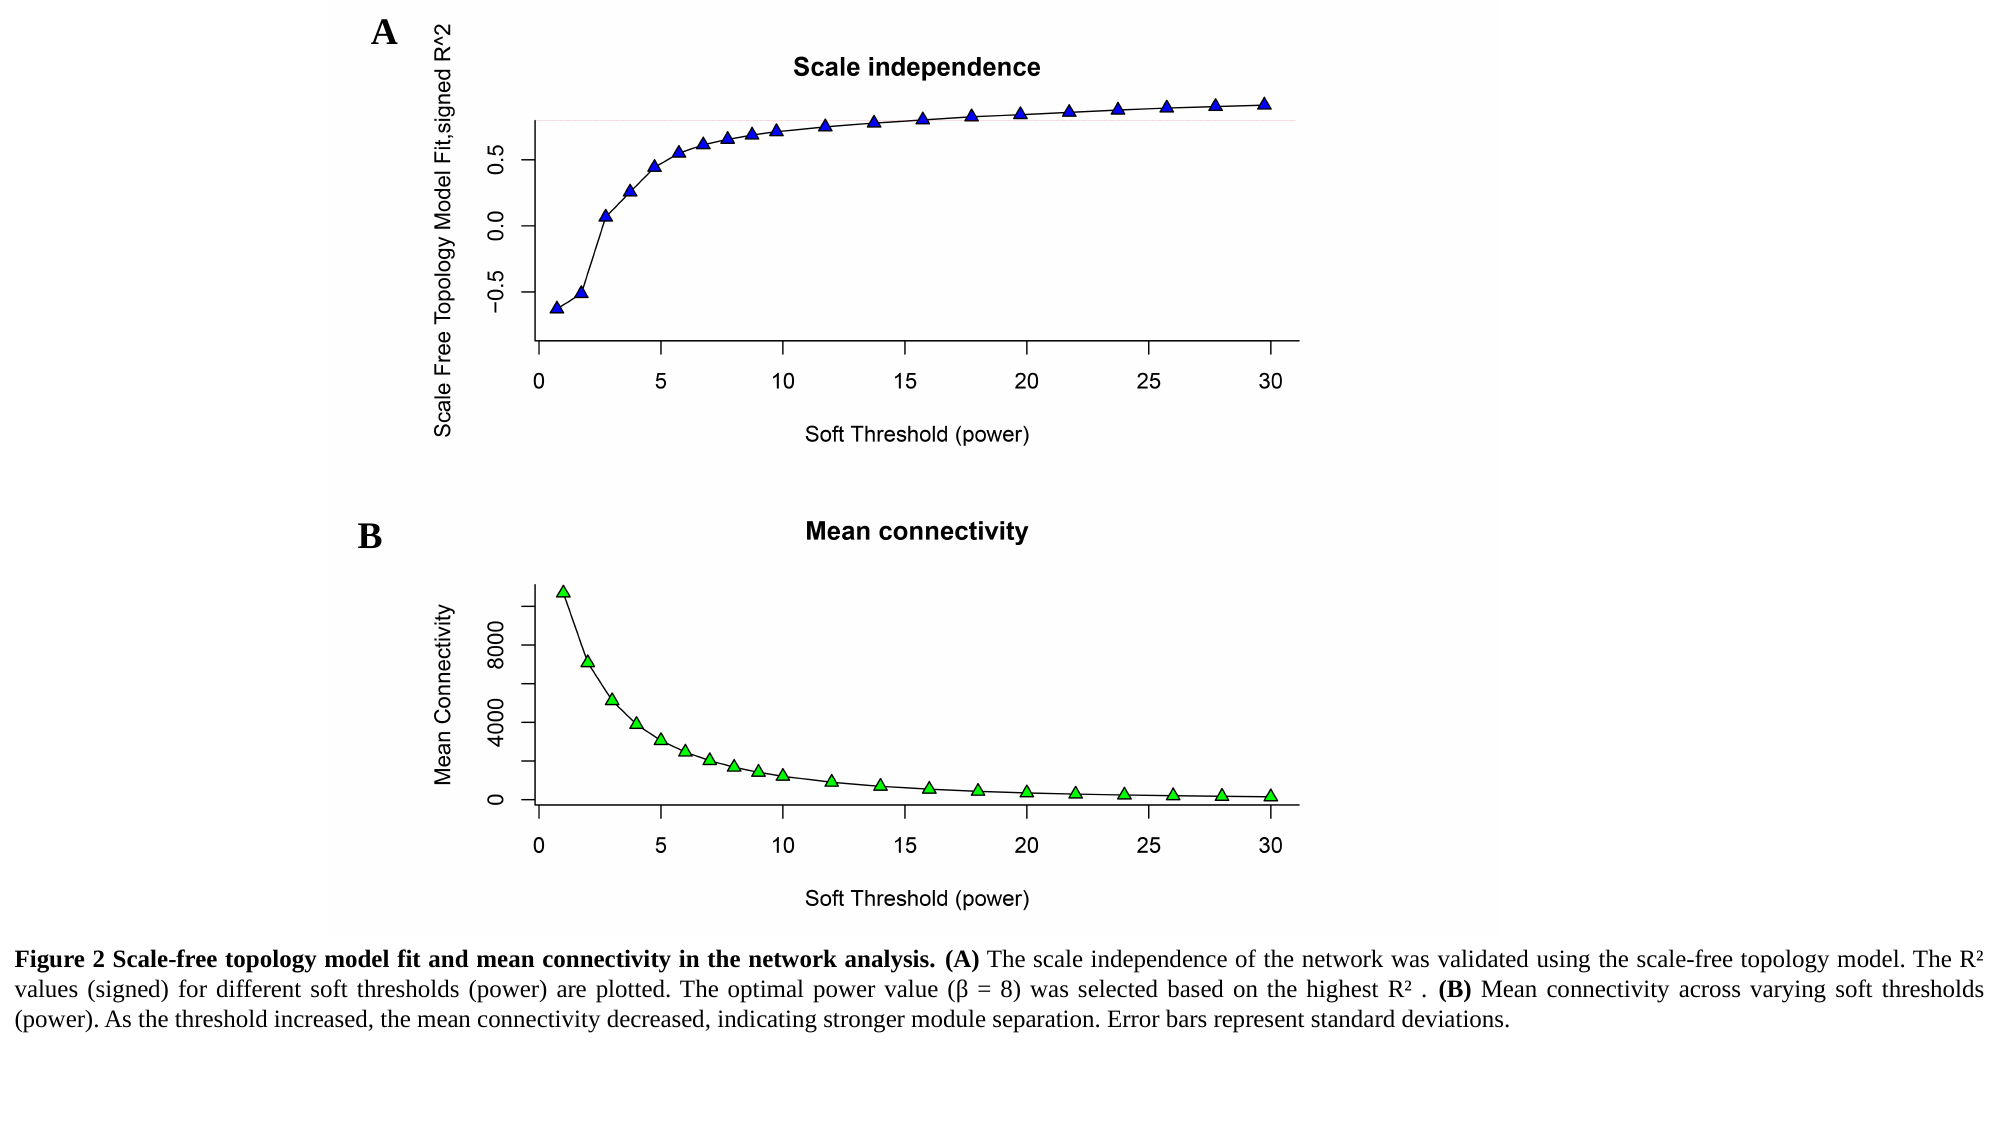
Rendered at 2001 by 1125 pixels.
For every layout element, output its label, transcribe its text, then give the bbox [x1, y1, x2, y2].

picture [328, 0, 1500, 936]
text_box Figure 2 Scale-free topology model fit and mean connectivity in the network analysis. (A) The scale independence of the network was validated using the scale-free topology model. The R² values (signed) for different soft thresholds (power) are plotted. The optimal power value (β = 8) was selected based on the highest R² . (B) Mean connectivity across varying soft thresholds (power). As the threshold increased, the mean connectivity decreased, indicating stronger module separation. Error bars represent standard deviations. [0, 934, 2000, 1040]
